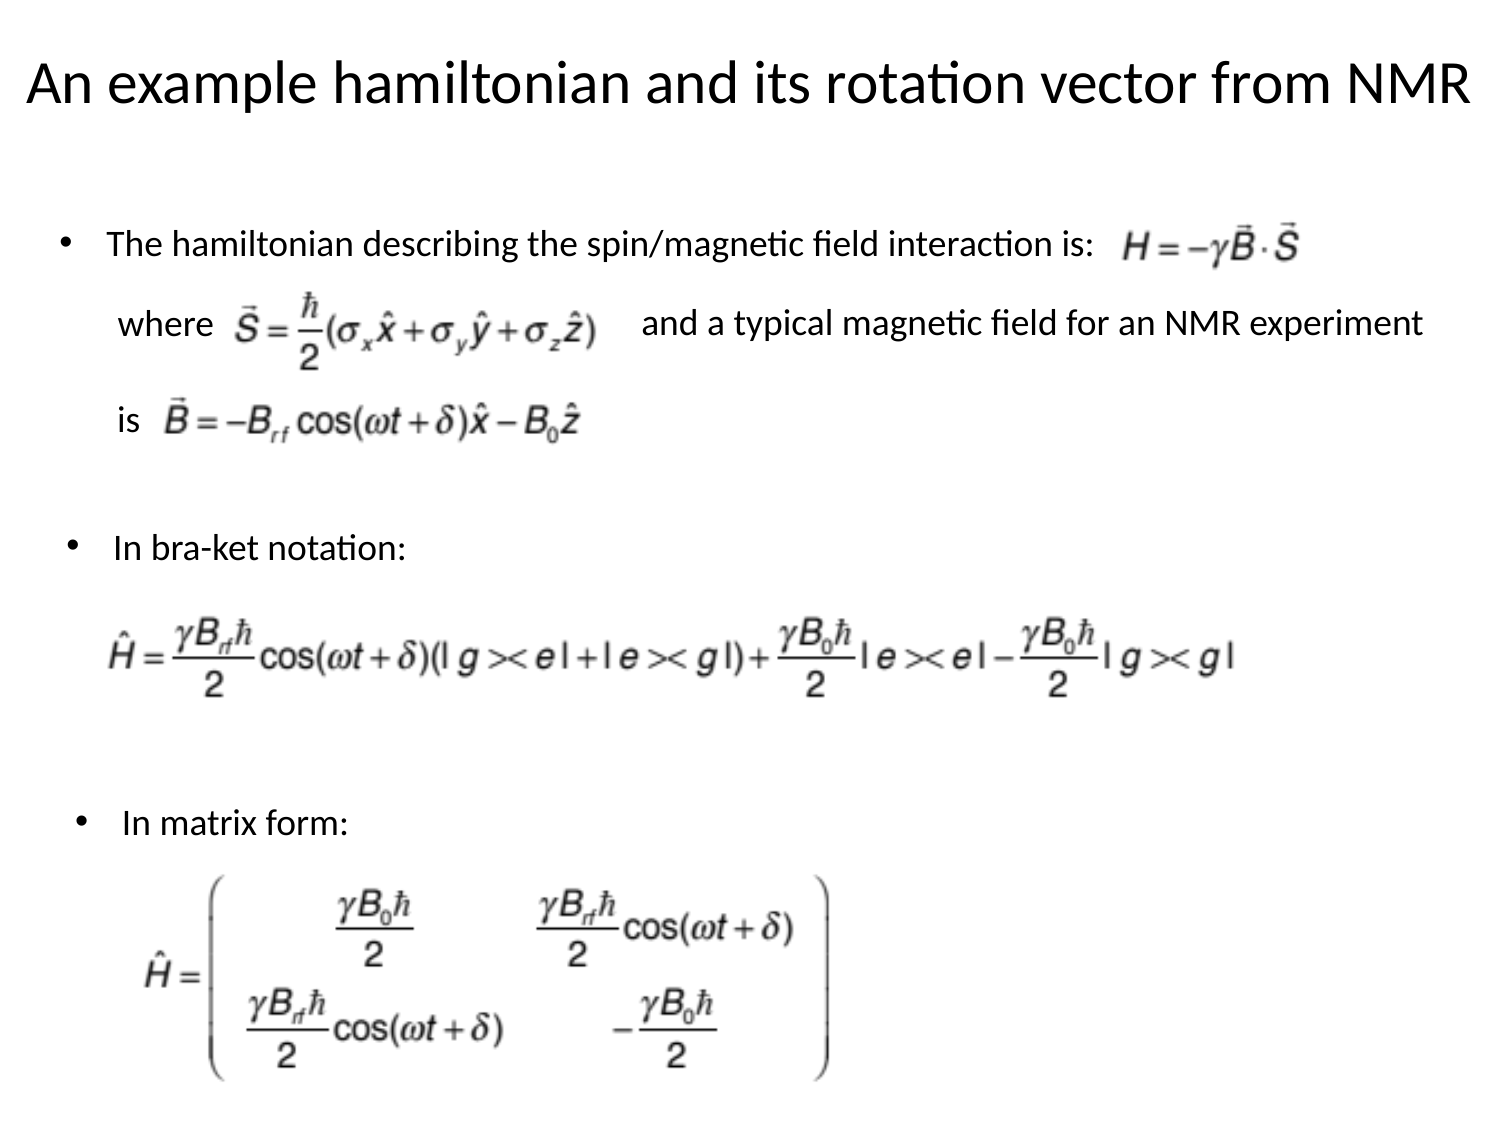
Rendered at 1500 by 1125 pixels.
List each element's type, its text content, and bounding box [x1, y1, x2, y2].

title An example hamiltonian and its rotation vector from NMR [0, 12, 1500, 146]
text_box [44, 211, 1468, 449]
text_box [51, 514, 1476, 1085]
